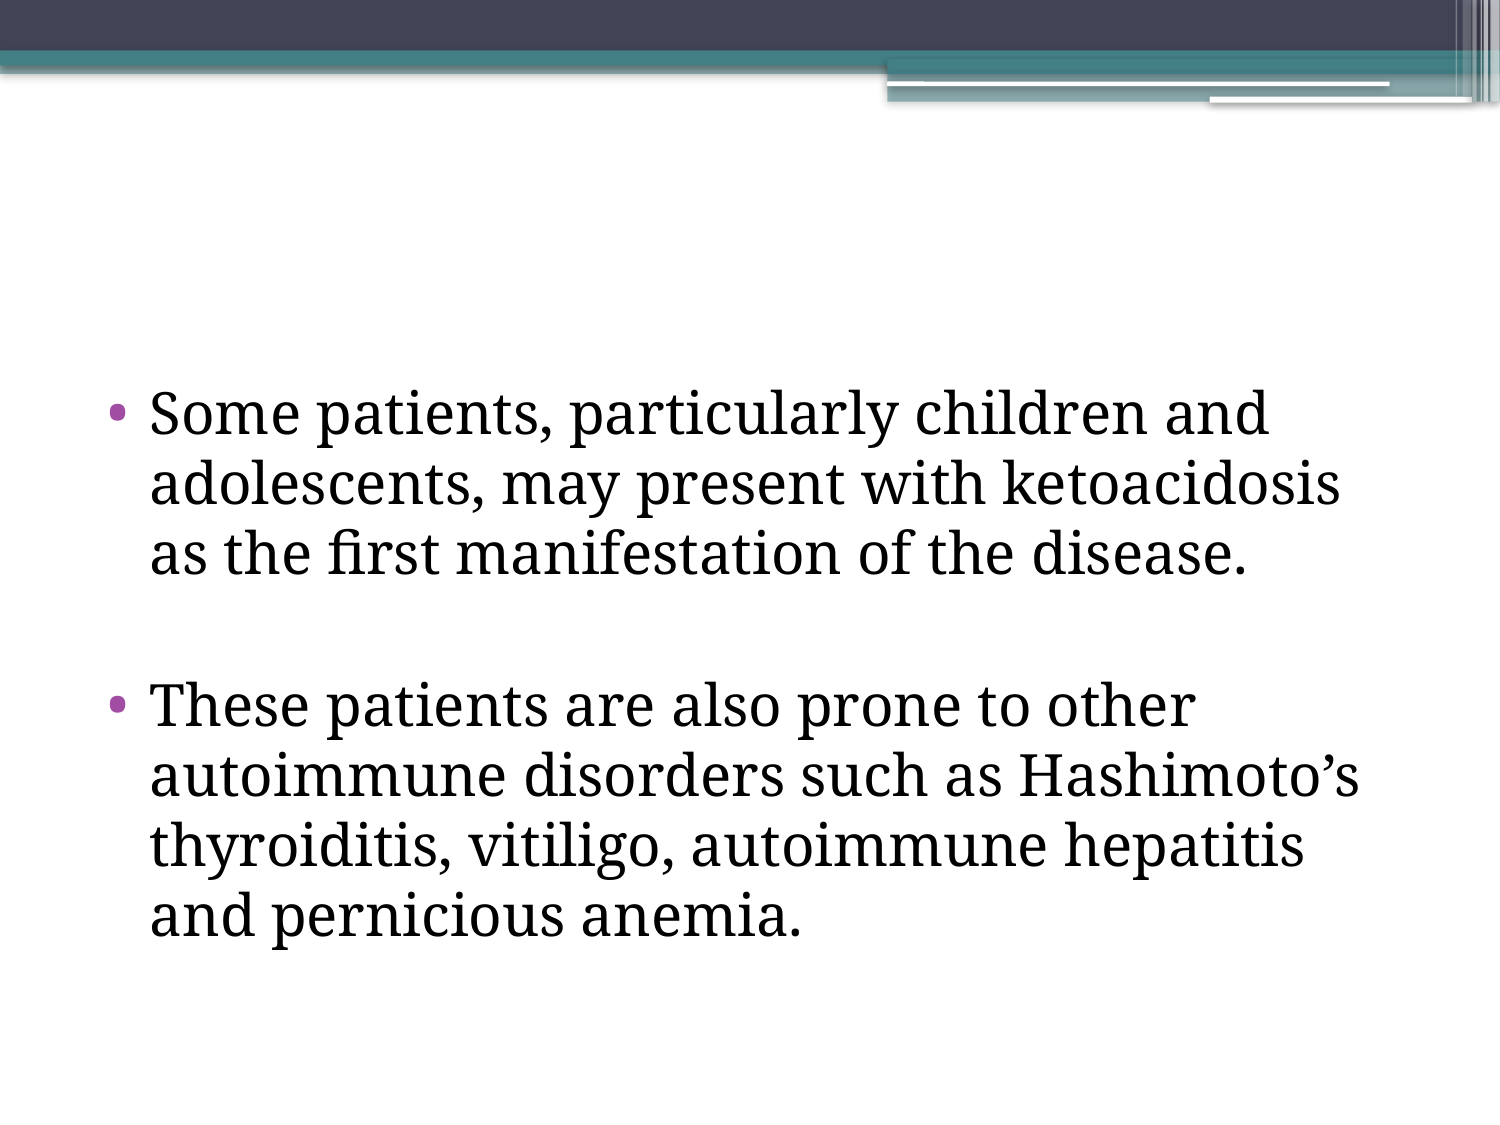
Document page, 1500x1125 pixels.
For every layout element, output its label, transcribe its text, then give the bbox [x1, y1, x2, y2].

list Some patients, particularly children and adolescents, may present with ketoacidosis as the first manifestation of the disease. These patients are also prone to other autoimmune disorders such as Hashimoto’s thyroiditis, vitiligo, autoimmune hepatitis and pernicious anemia. [75, 368, 1425, 1079]
